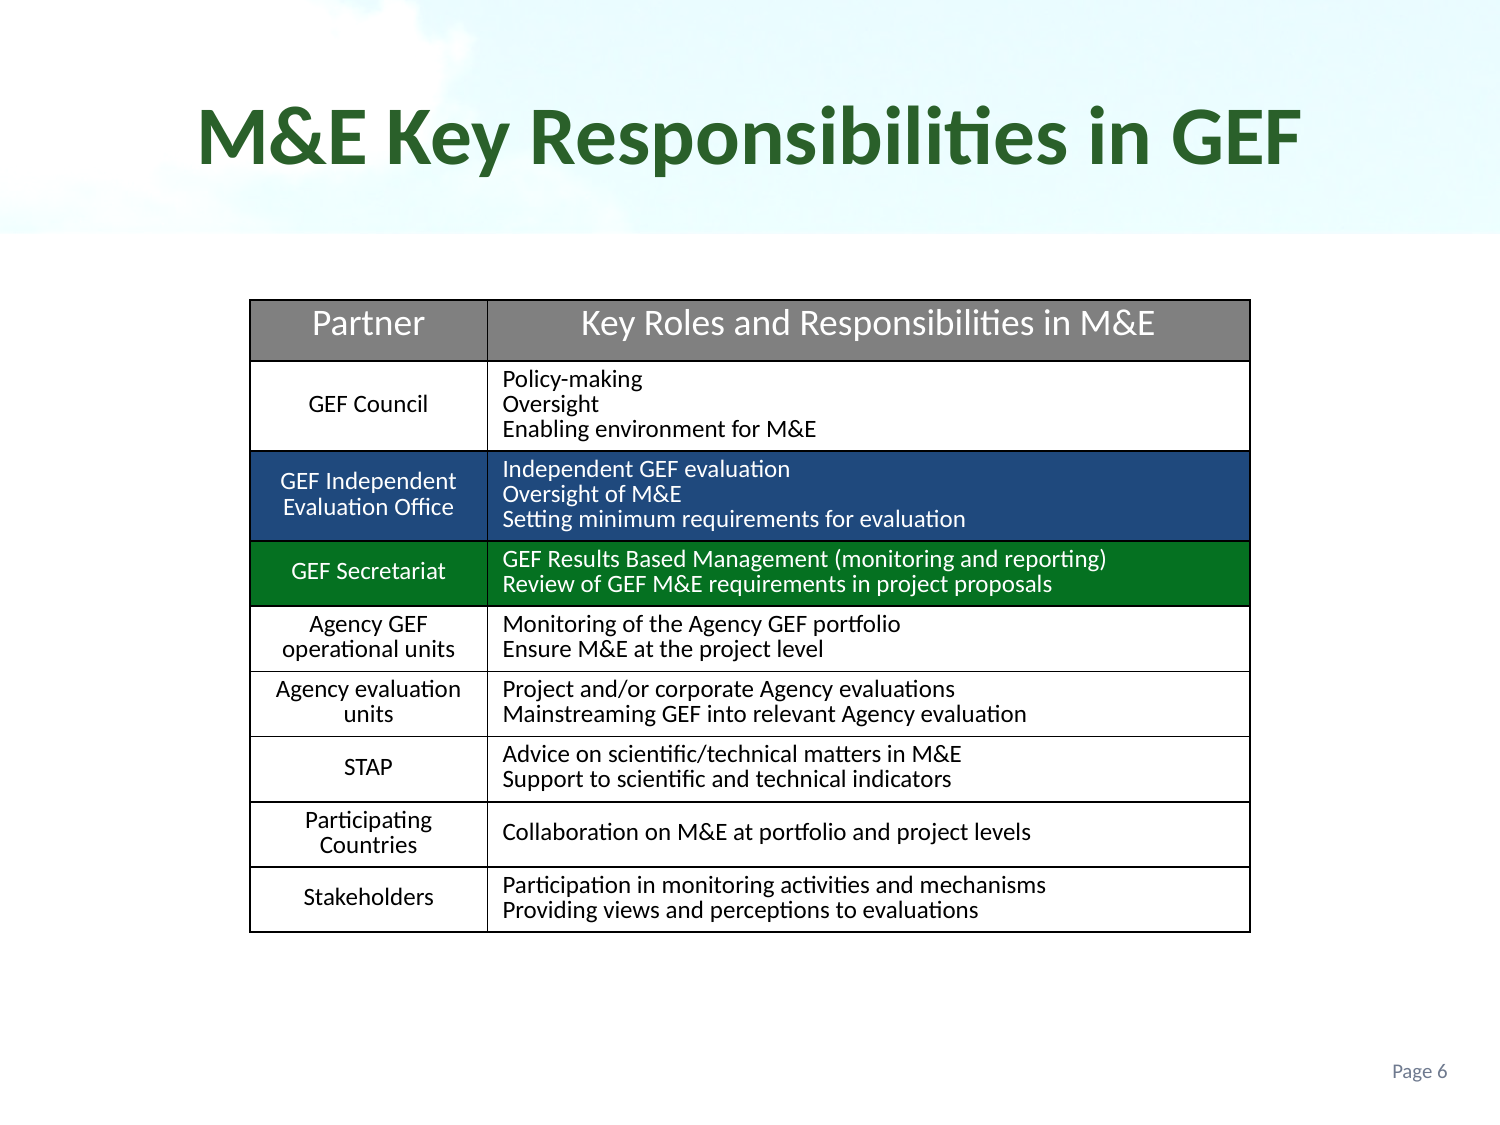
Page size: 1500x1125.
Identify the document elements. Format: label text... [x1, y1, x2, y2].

table_cell Participating Countries [251, 803, 487, 866]
table_cell GEF Council [251, 362, 487, 450]
table_cell Stakeholders [251, 868, 487, 931]
table_cell Policy-making Oversight Enabling environment for M&E [488, 362, 1249, 450]
table_cell Participation in monitoring activities and mechanisms Providing views and perceptions to evaluations [488, 868, 1249, 931]
table_cell Agency evaluation units [251, 672, 487, 736]
title M&E Key Responsibilities in GEF [37, 37, 1463, 225]
table_cell GEF Results Based Management (monitoring and reporting) Review of GEF M&E requirements in project proposals [488, 542, 1249, 605]
table_header Partner [251, 301, 487, 360]
table_cell Collaboration on M&E at portfolio and project levels [488, 803, 1249, 866]
table_cell GEF Independent Evaluation Office [251, 452, 487, 540]
table_cell GEF Secretariat [251, 542, 487, 605]
table_cell Monitoring of the Agency GEF portfolio Ensure M&E at the project level [488, 607, 1249, 671]
table_cell Project and/or corporate Agency evaluations Mainstreaming GEF into relevant Agency evaluation [488, 672, 1249, 736]
table_header Key Roles and Responsibilities in M&E [488, 301, 1249, 360]
table_cell Agency GEF operational units [251, 607, 487, 671]
table_cell Advice on scientific/technical matters in M&E Support to scientific and technical indicators [488, 737, 1249, 801]
table_cell Independent GEF evaluation Oversight of M&E Setting minimum requirements for evaluation [488, 452, 1249, 540]
table_cell STAP [251, 737, 487, 801]
